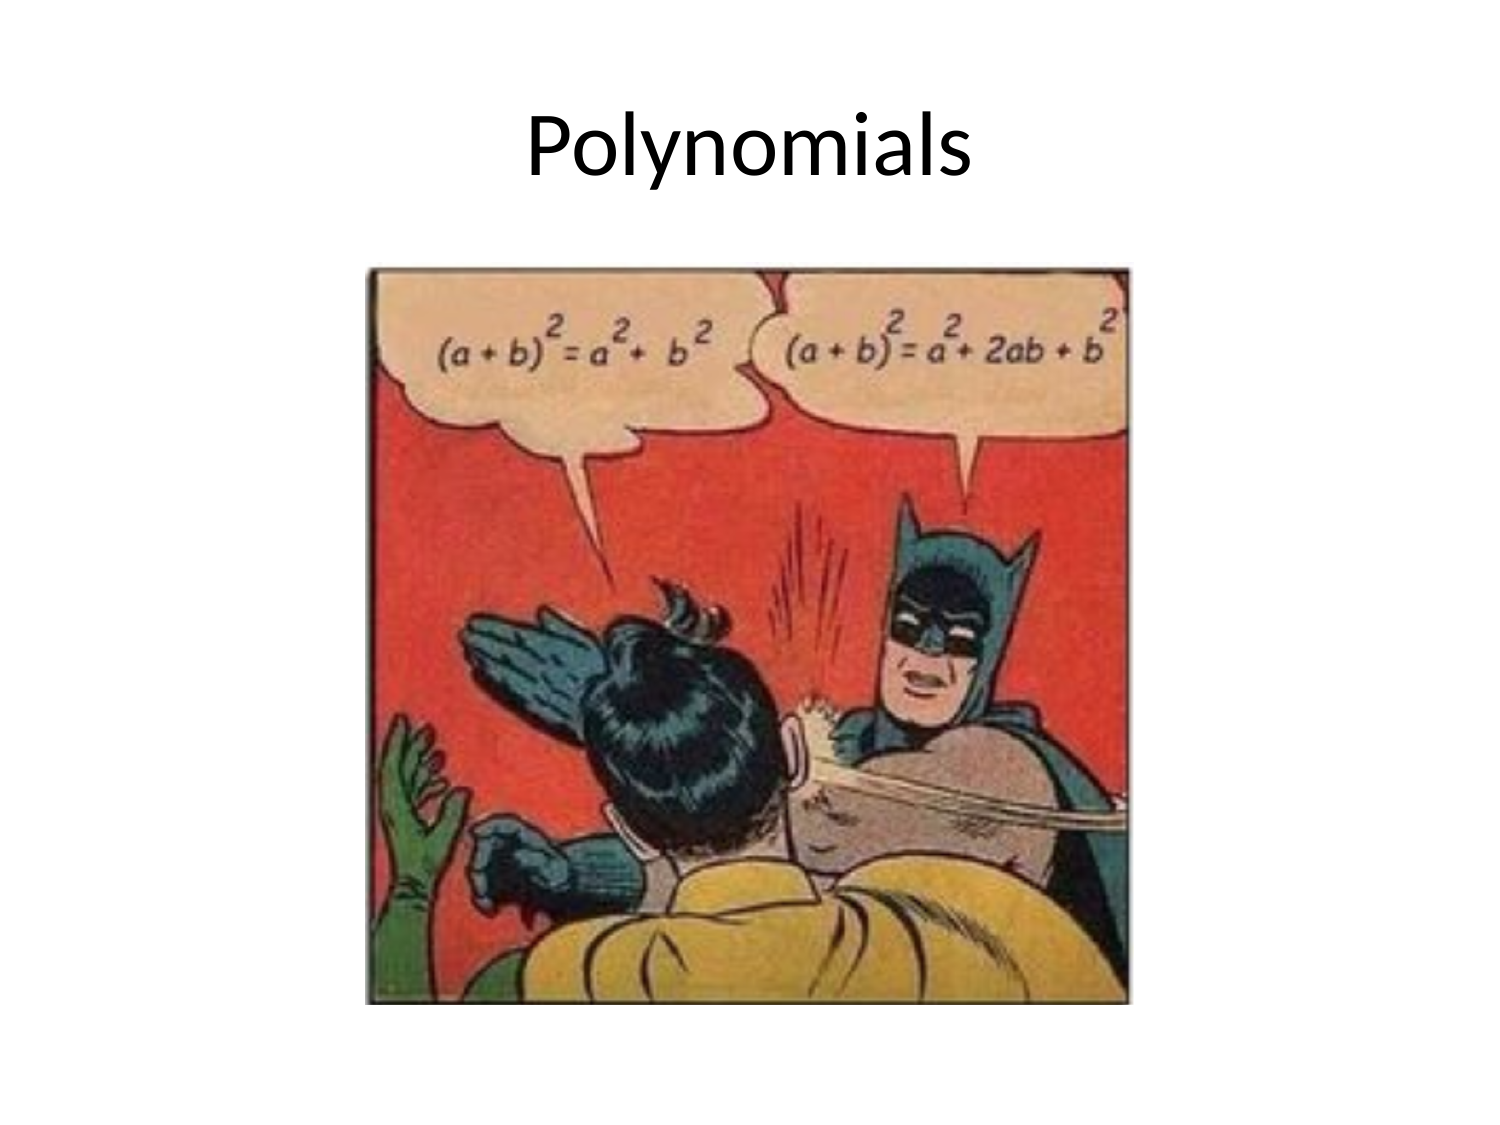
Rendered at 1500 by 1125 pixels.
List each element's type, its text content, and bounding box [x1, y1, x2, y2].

title Polynomials [75, 45, 1425, 233]
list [74, 262, 1426, 1006]
